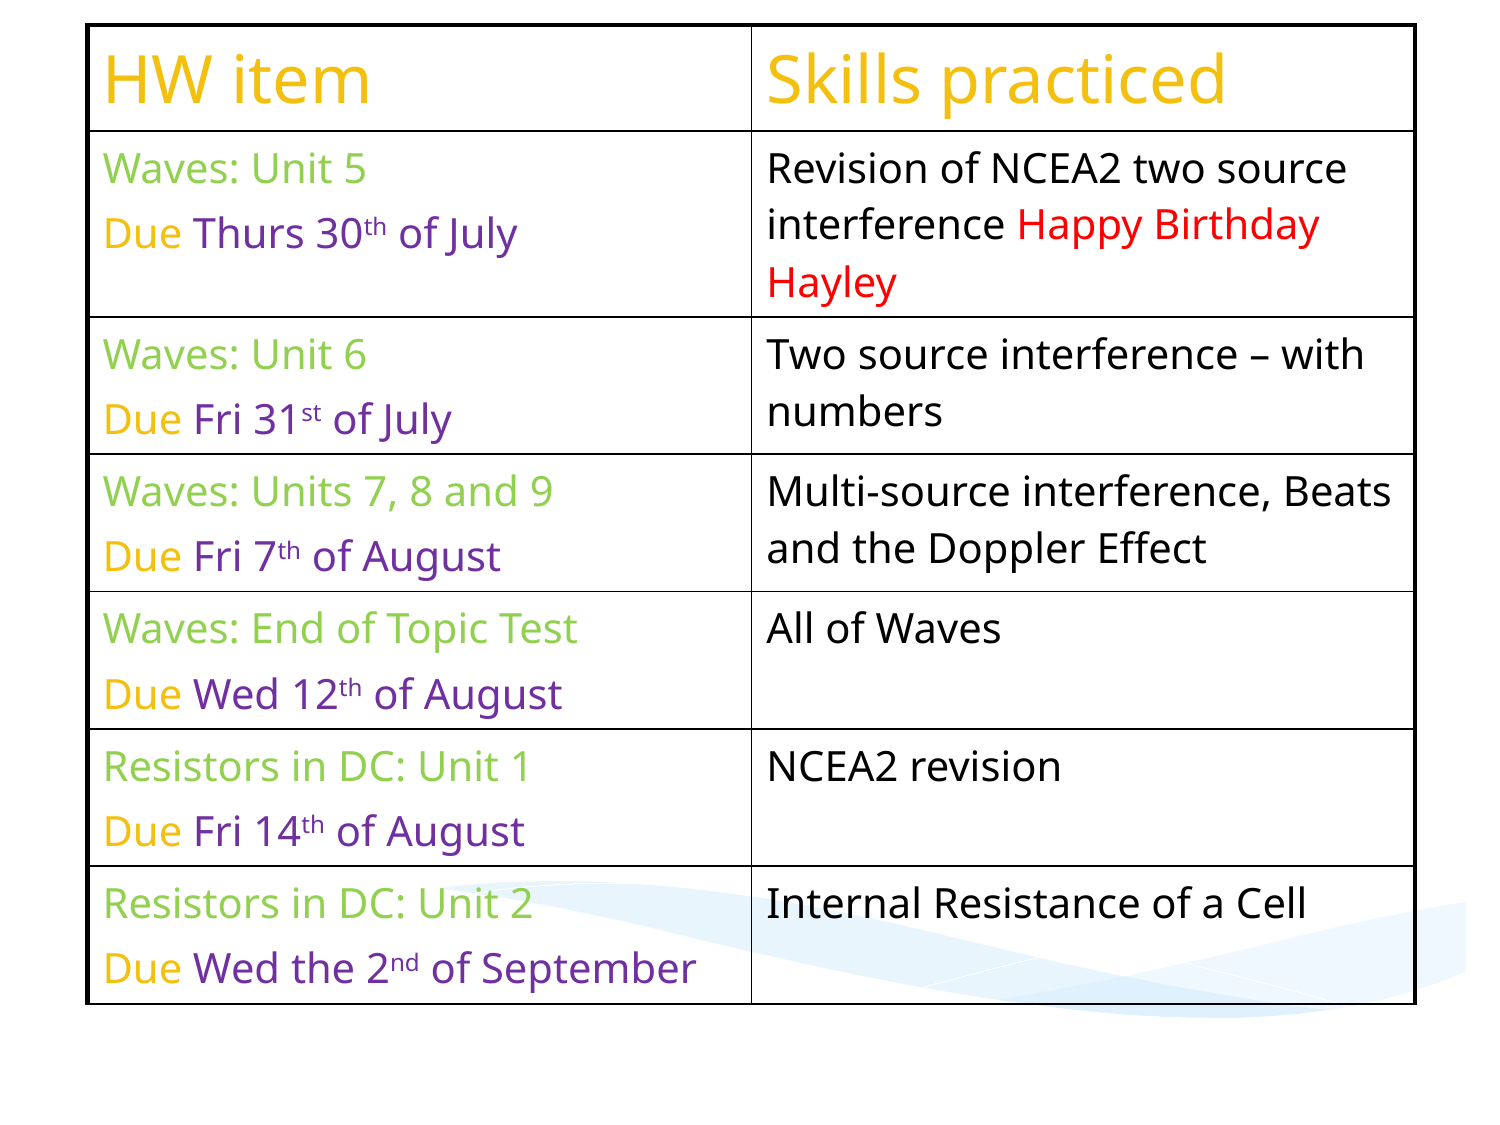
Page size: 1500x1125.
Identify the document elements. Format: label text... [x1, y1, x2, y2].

table_cell Waves: Units 7, 8 and 9 Due Fri 7th of August [90, 455, 751, 591]
table_cell Multi-source interference, Beats and the Doppler Effect [752, 455, 1413, 591]
table_cell NCEA2 revision [752, 730, 1413, 865]
table_header Skills practiced [752, 27, 1413, 130]
table_cell Resistors in DC: Unit 1 Due Fri 14th of August [90, 730, 751, 865]
table_header HW item [90, 27, 751, 130]
table_cell All of Waves [752, 592, 1413, 728]
table_cell Internal Resistance of a Cell [752, 867, 1413, 1003]
table_cell Waves: Unit 6 Due Fri 31st of July [90, 318, 751, 453]
table_cell Revision of NCEA2 two source interference Happy Birthday Hayley [752, 132, 1413, 316]
table_cell Waves: End of Topic Test Due Wed 12th of August [90, 592, 751, 728]
table_cell Waves: Unit 5 Due Thurs 30th of July [90, 132, 751, 316]
table_cell Two source interference – with numbers [752, 318, 1413, 453]
table_cell Resistors in DC: Unit 2 Due Wed the 2nd of September [90, 867, 751, 1003]
